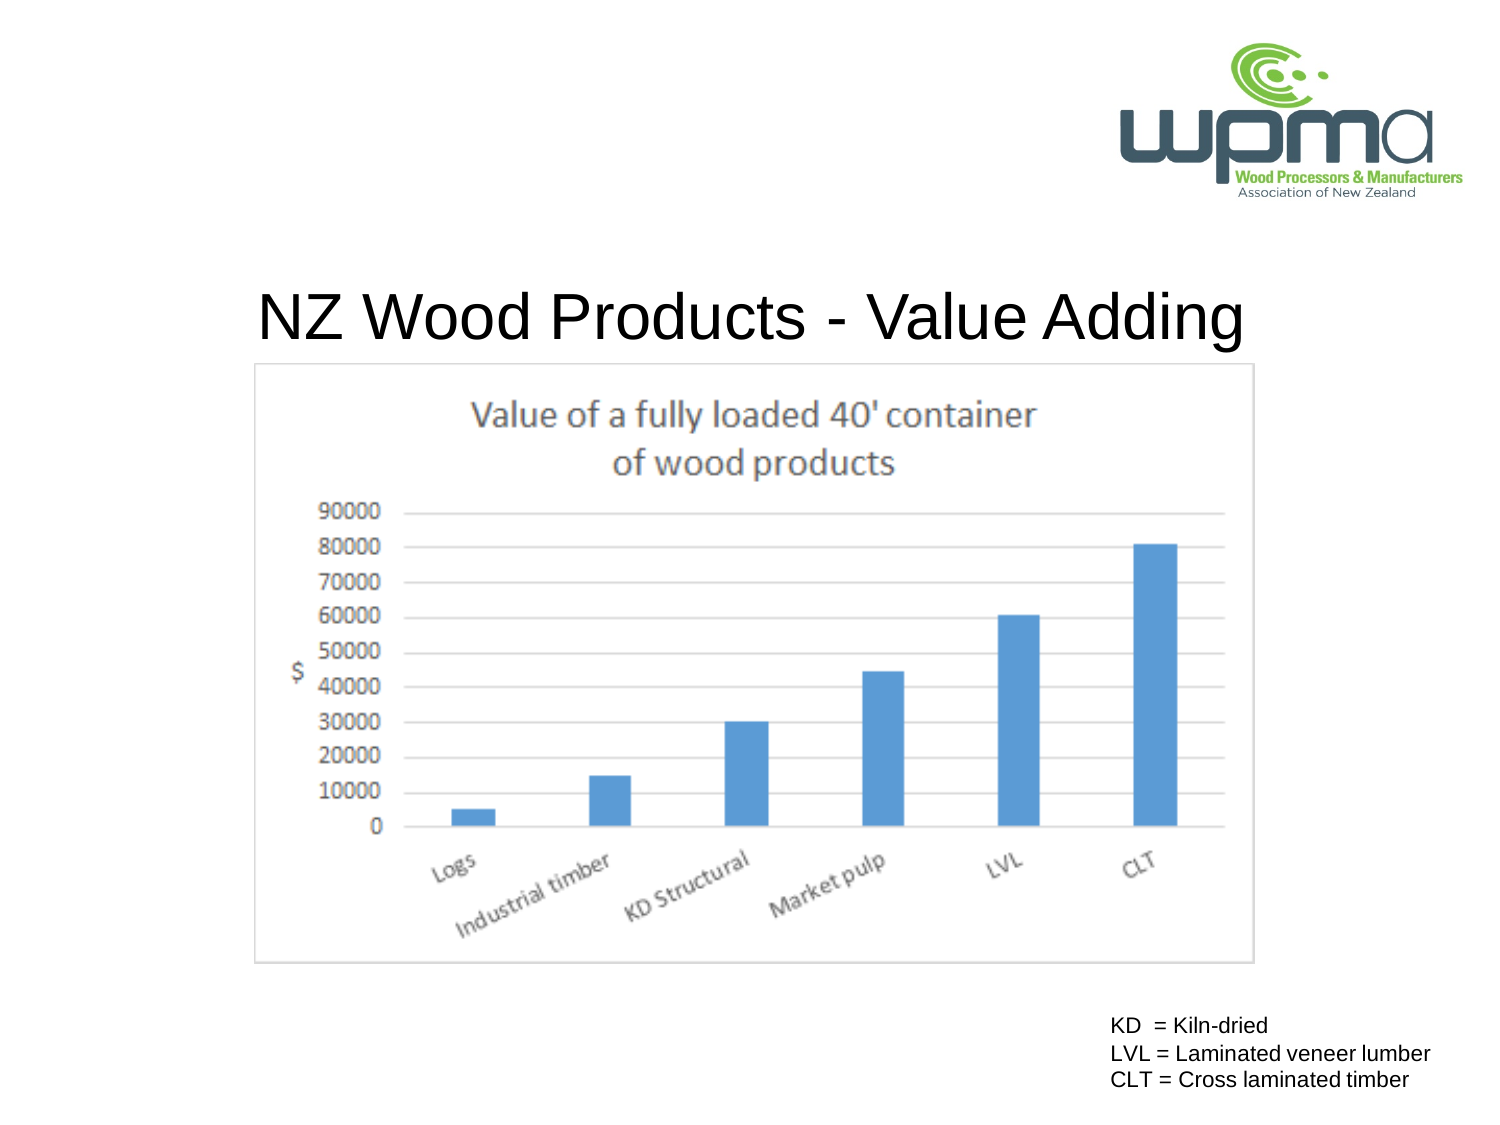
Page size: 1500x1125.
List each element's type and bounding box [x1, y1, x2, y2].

text_box [16, 12, 1488, 1116]
